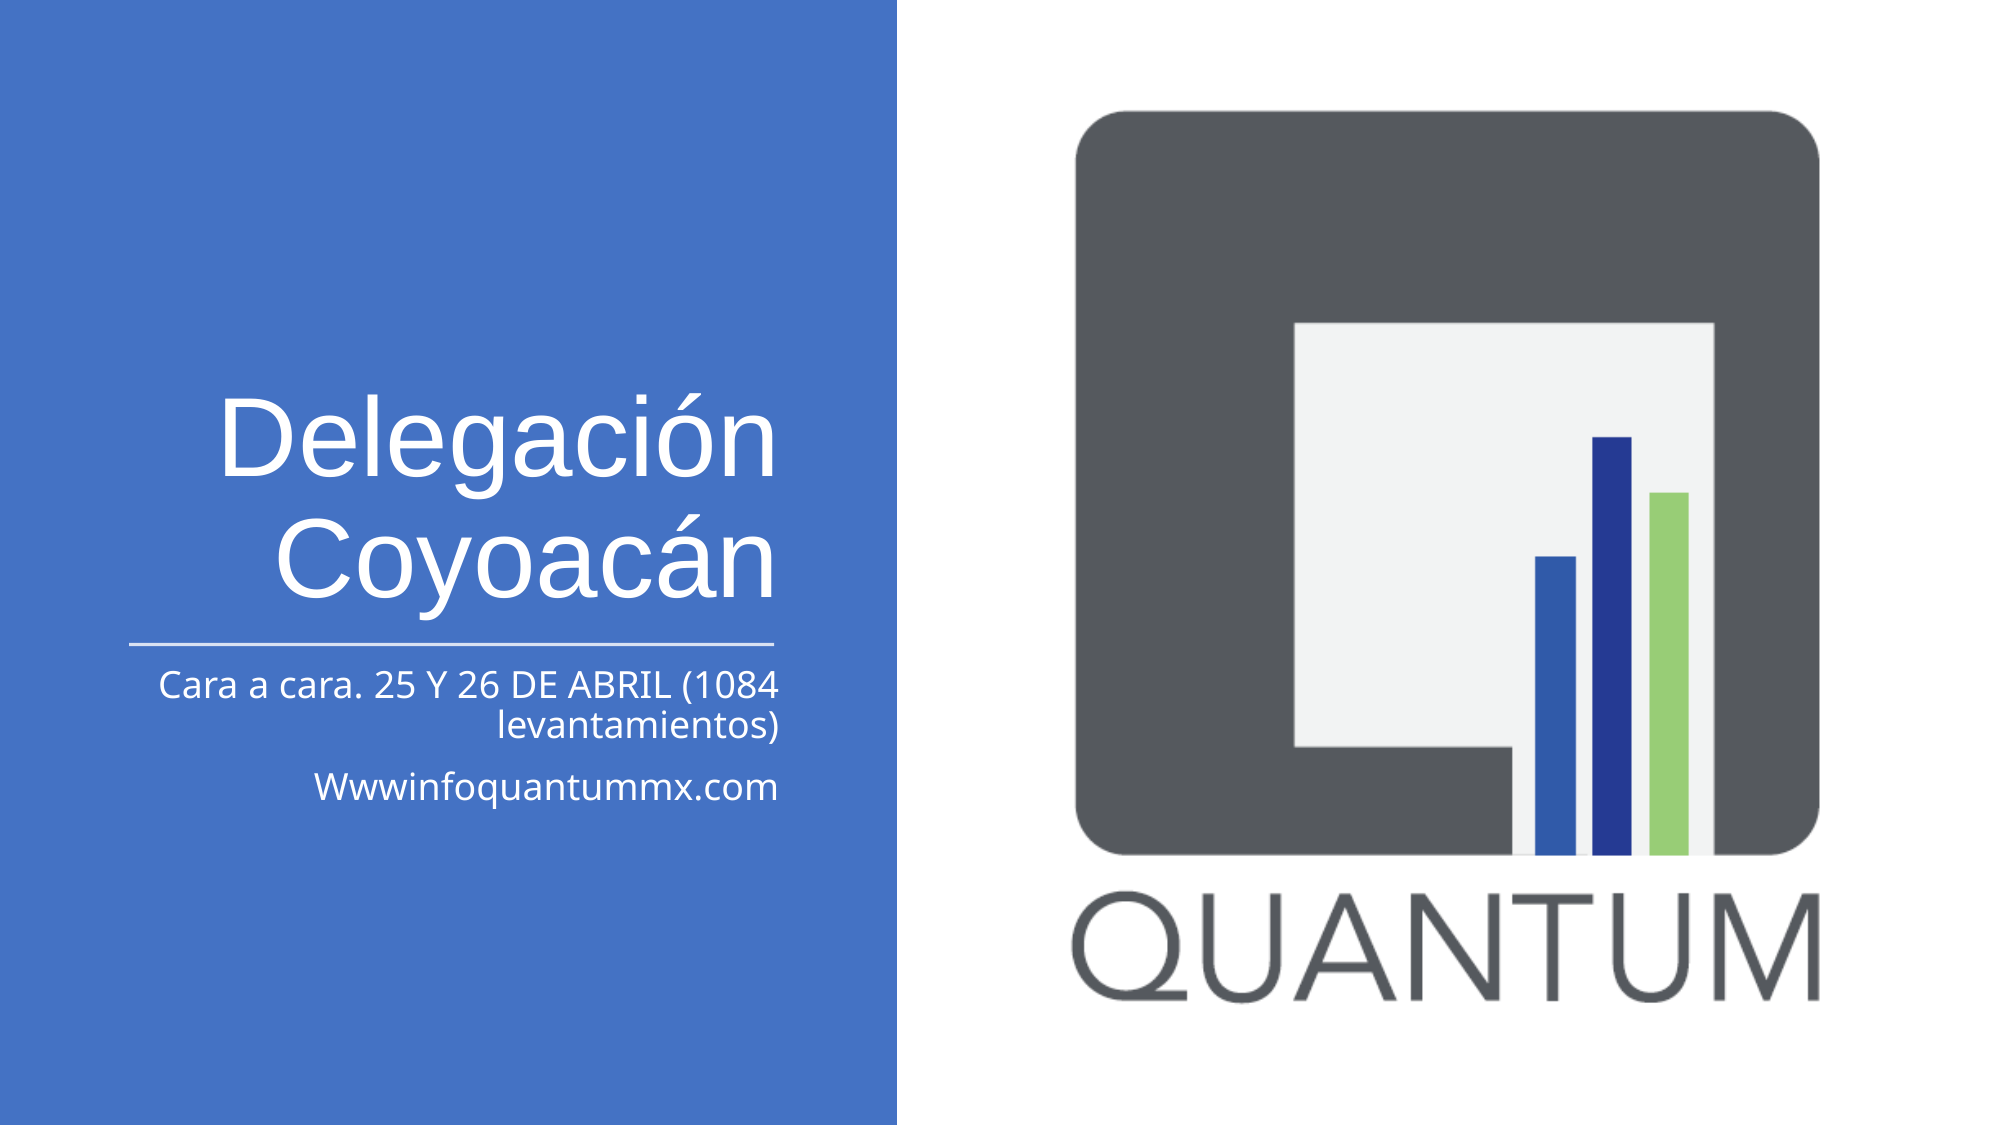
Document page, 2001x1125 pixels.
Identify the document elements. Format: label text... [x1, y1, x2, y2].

title Delegación Coyoacán [104, 131, 795, 630]
subtitle Cara a cara. 25 Y 26 DE ABRIL (1084 levantamientos) Wwwinfoquantummx.com [104, 658, 795, 1021]
text_box [0, 0, 898, 1125]
picture [1055, 104, 1841, 1021]
